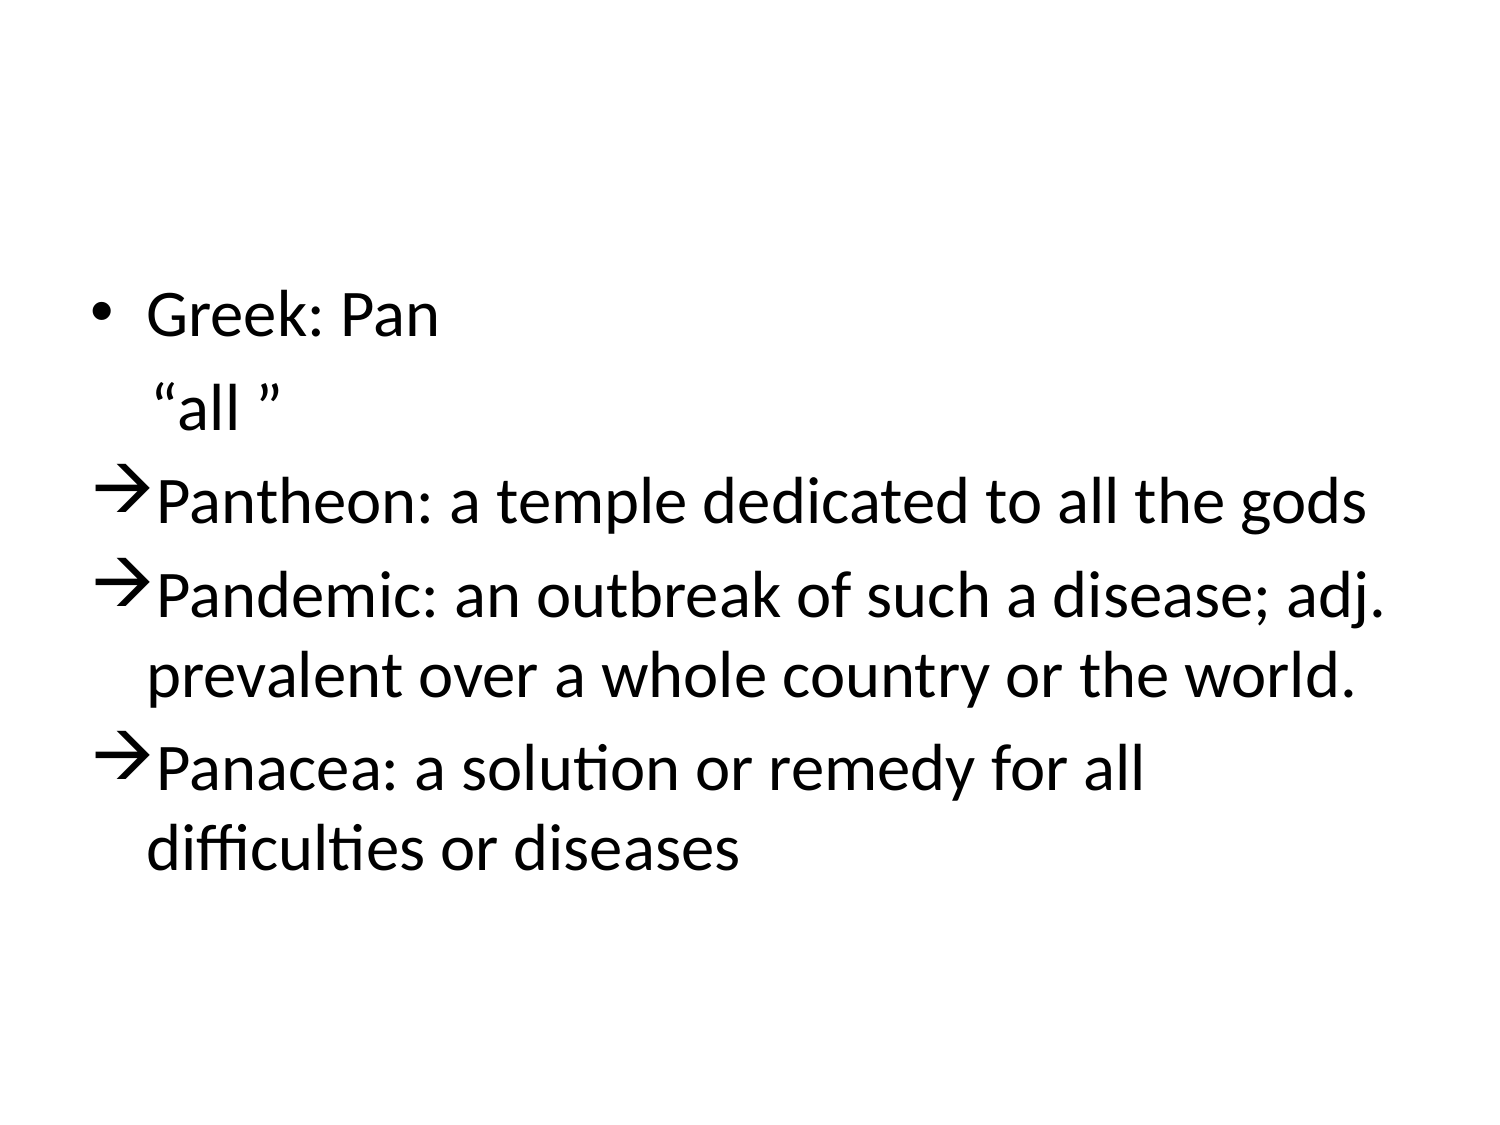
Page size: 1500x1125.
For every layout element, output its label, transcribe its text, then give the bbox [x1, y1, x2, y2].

list Greek: Pan “all ” Pantheon: a temple dedicated to all the gods Pandemic: an outbreak of such a disease; adj. prevalent over a whole country or the world. Panacea: a solution or remedy for all difficulties or diseases [75, 262, 1425, 1005]
